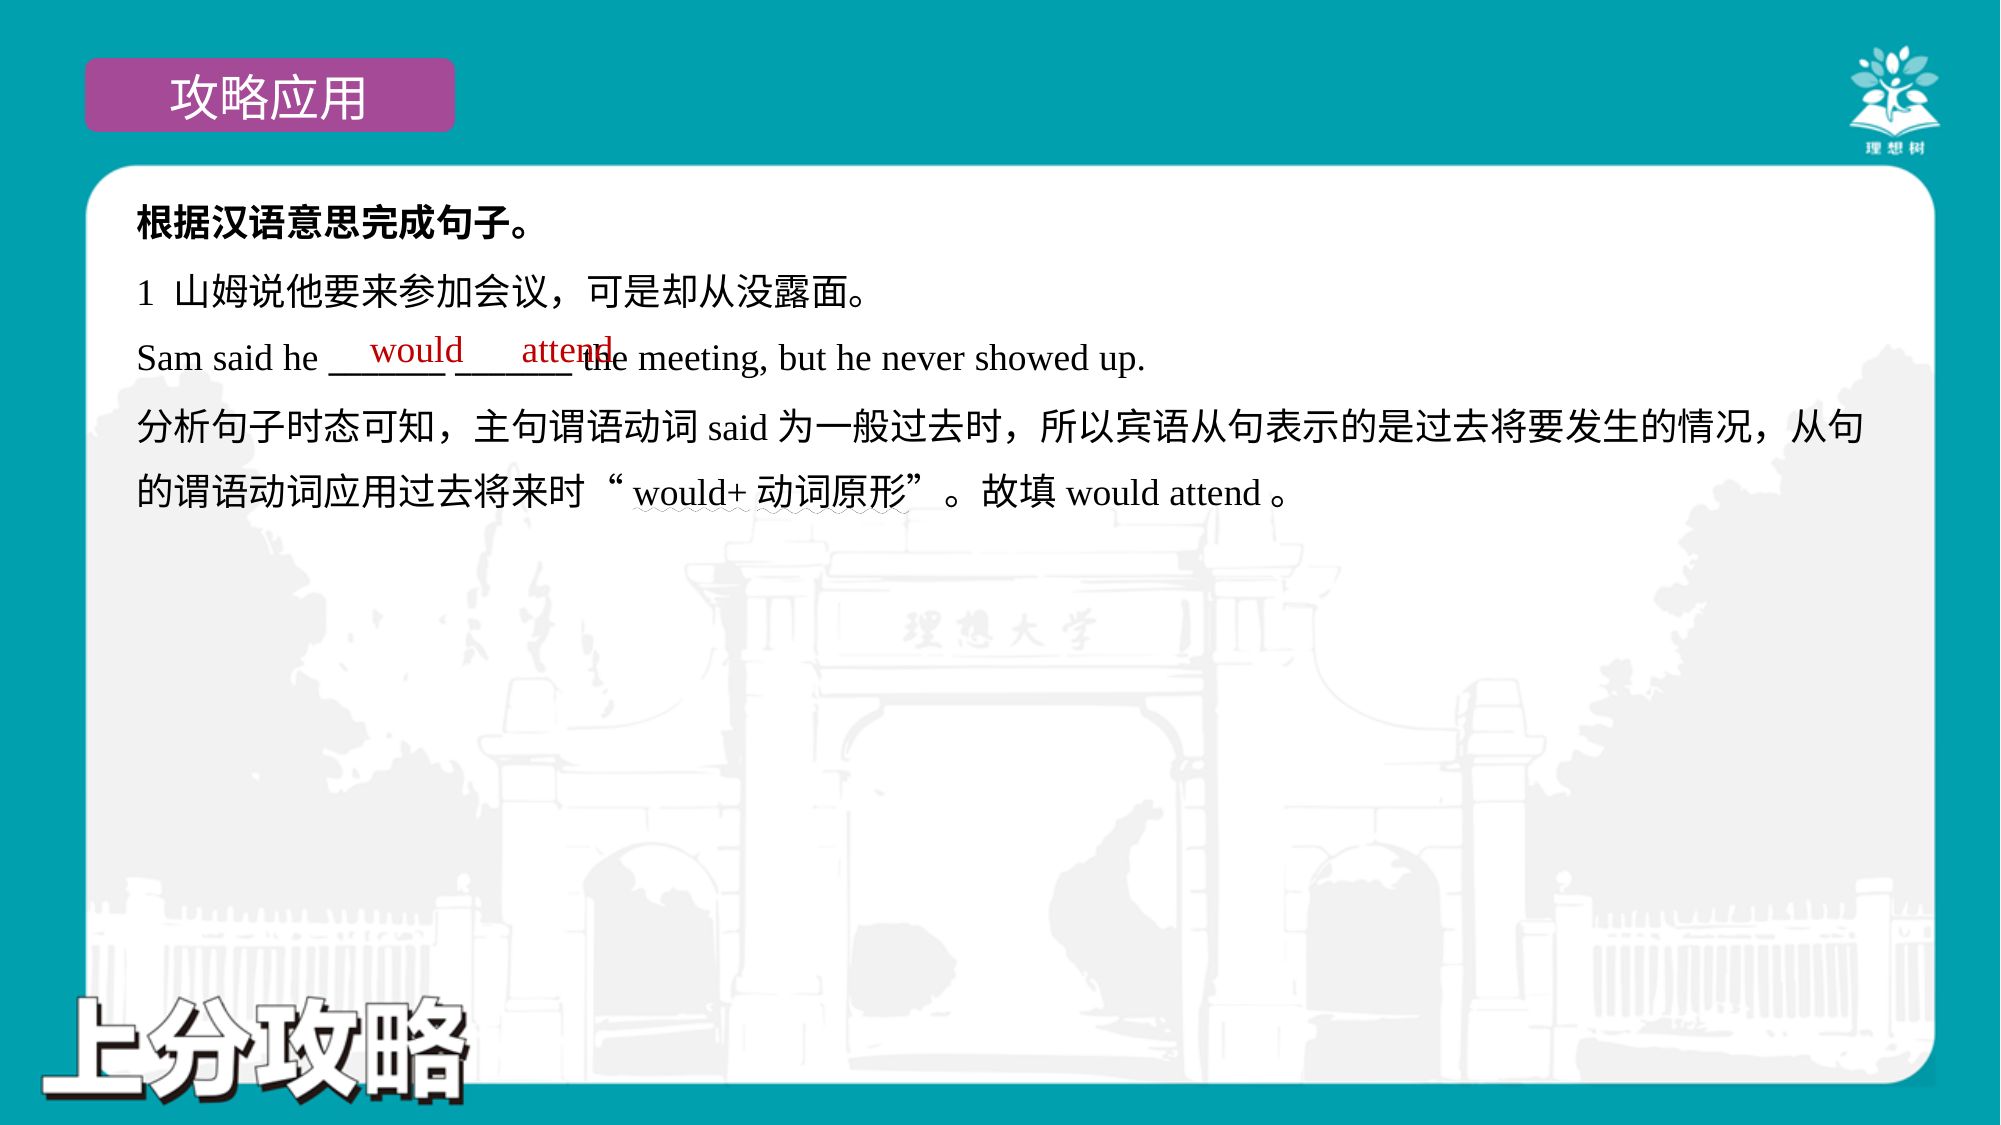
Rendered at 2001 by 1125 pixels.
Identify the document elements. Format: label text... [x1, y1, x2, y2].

picture [0, 0, 2000, 1125]
text_box 根据汉语意思完成句子。 [136, 177, 1865, 237]
text_box 1 山姆说他要来参加会议，可是却从没露面。 Sam said he _______ _______ the meeting, but he never showed up. [136, 244, 1865, 371]
text_box would [356, 304, 478, 364]
text_box attend [508, 304, 628, 364]
text_box 分析句子时态可知，主句谓语动词said为一般过去时，所以宾语从句表示的是过去将要发生的情况，从句 的谓语动词应用过去将来时“would+动词原形”。故填would attend。 [136, 379, 1865, 506]
